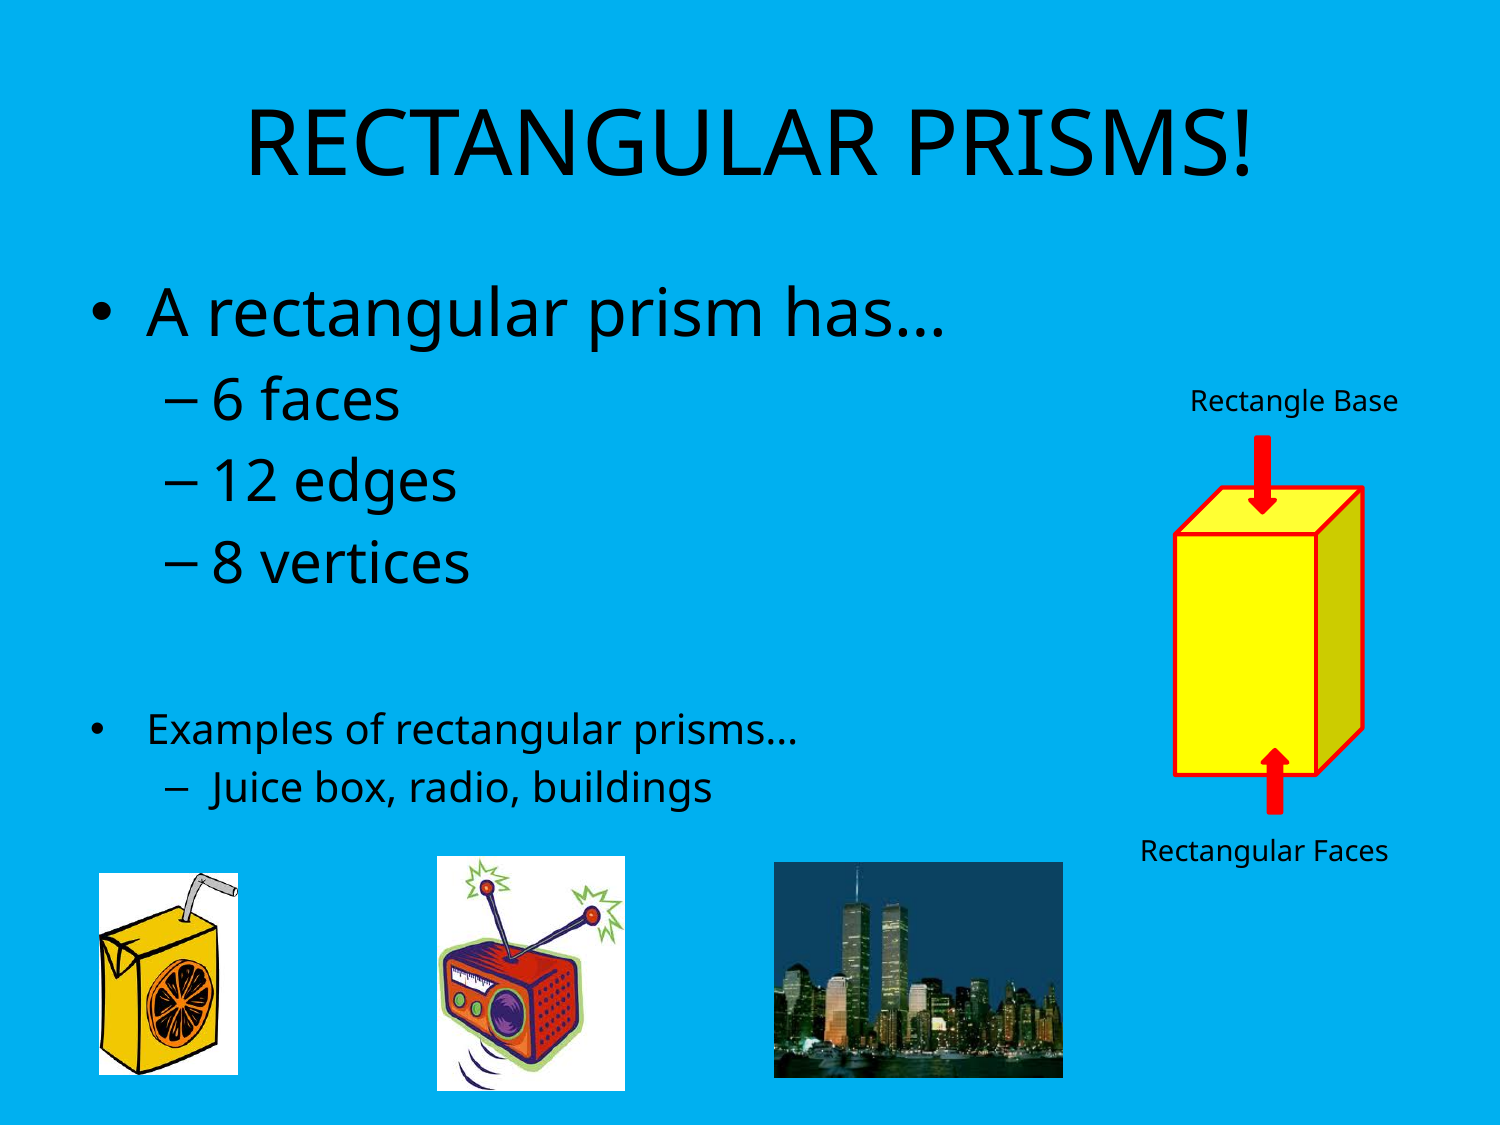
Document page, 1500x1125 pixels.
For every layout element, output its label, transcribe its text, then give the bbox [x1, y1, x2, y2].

list A rectangular prism has… 6 faces 12 edges 8 vertices Examples of rectangular prisms… Juice box, radio, buildings [75, 262, 1425, 1005]
text_box Rectangular Faces [1124, 824, 1500, 875]
picture [100, 874, 237, 1074]
picture [438, 857, 624, 1090]
text_box [1260, 747, 1290, 815]
picture [775, 863, 1062, 1077]
text_box [1172, 485, 1365, 778]
text_box [1248, 435, 1277, 515]
title RECTANGULAR PRISMS! [75, 45, 1425, 233]
text_box Rectangle Base [1174, 374, 1500, 425]
